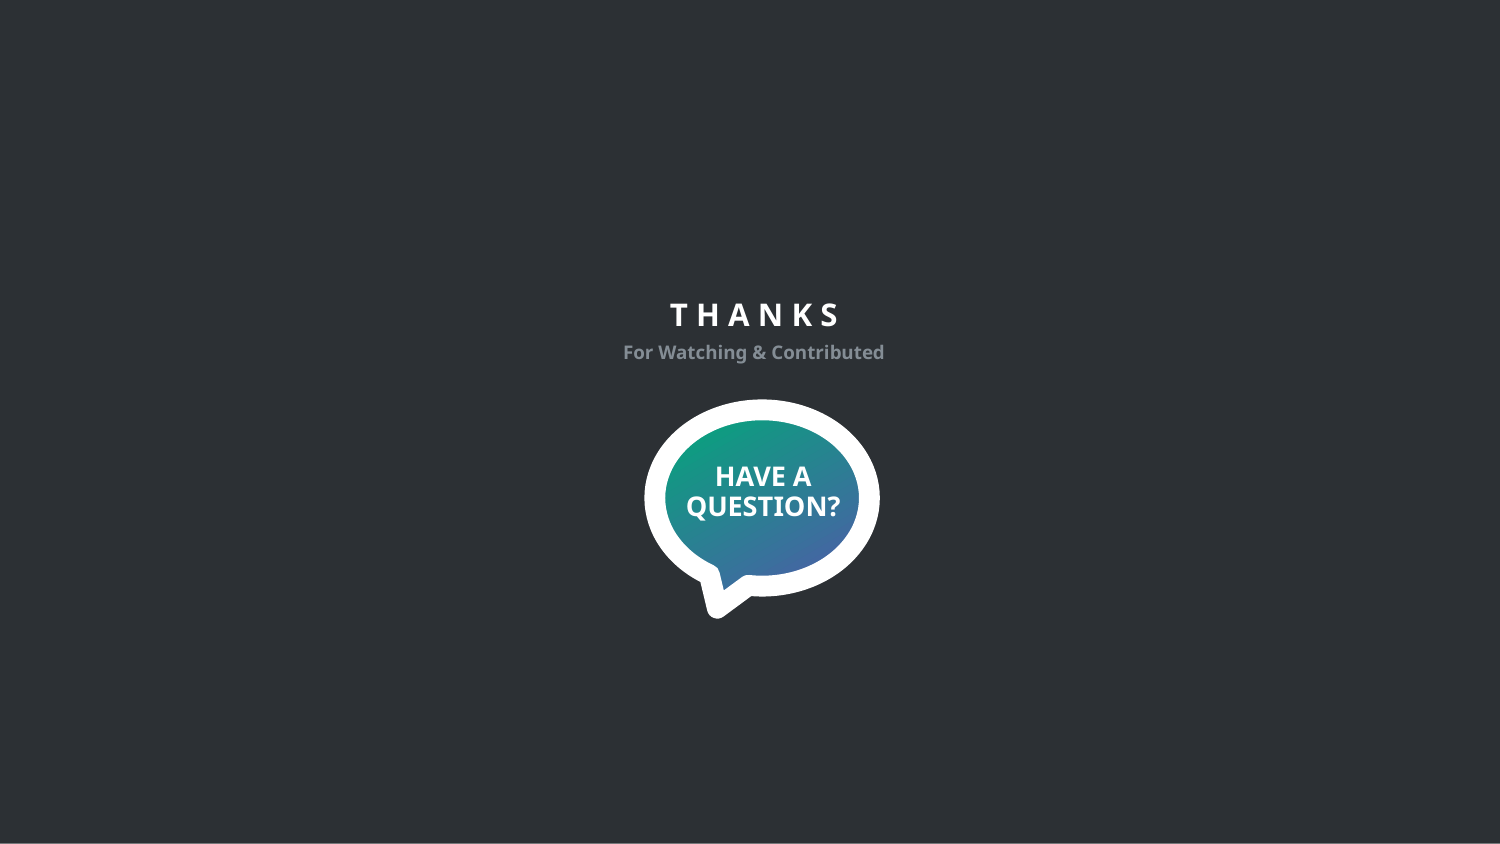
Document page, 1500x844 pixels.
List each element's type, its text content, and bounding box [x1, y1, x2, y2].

text_box T H A N K S [549, 289, 959, 339]
text_box [654, 409, 870, 609]
text_box For Watching & Contributed [556, 332, 952, 373]
text_box [0, 0, 1500, 844]
text_box HAVE A QUESTION? [673, 455, 853, 531]
